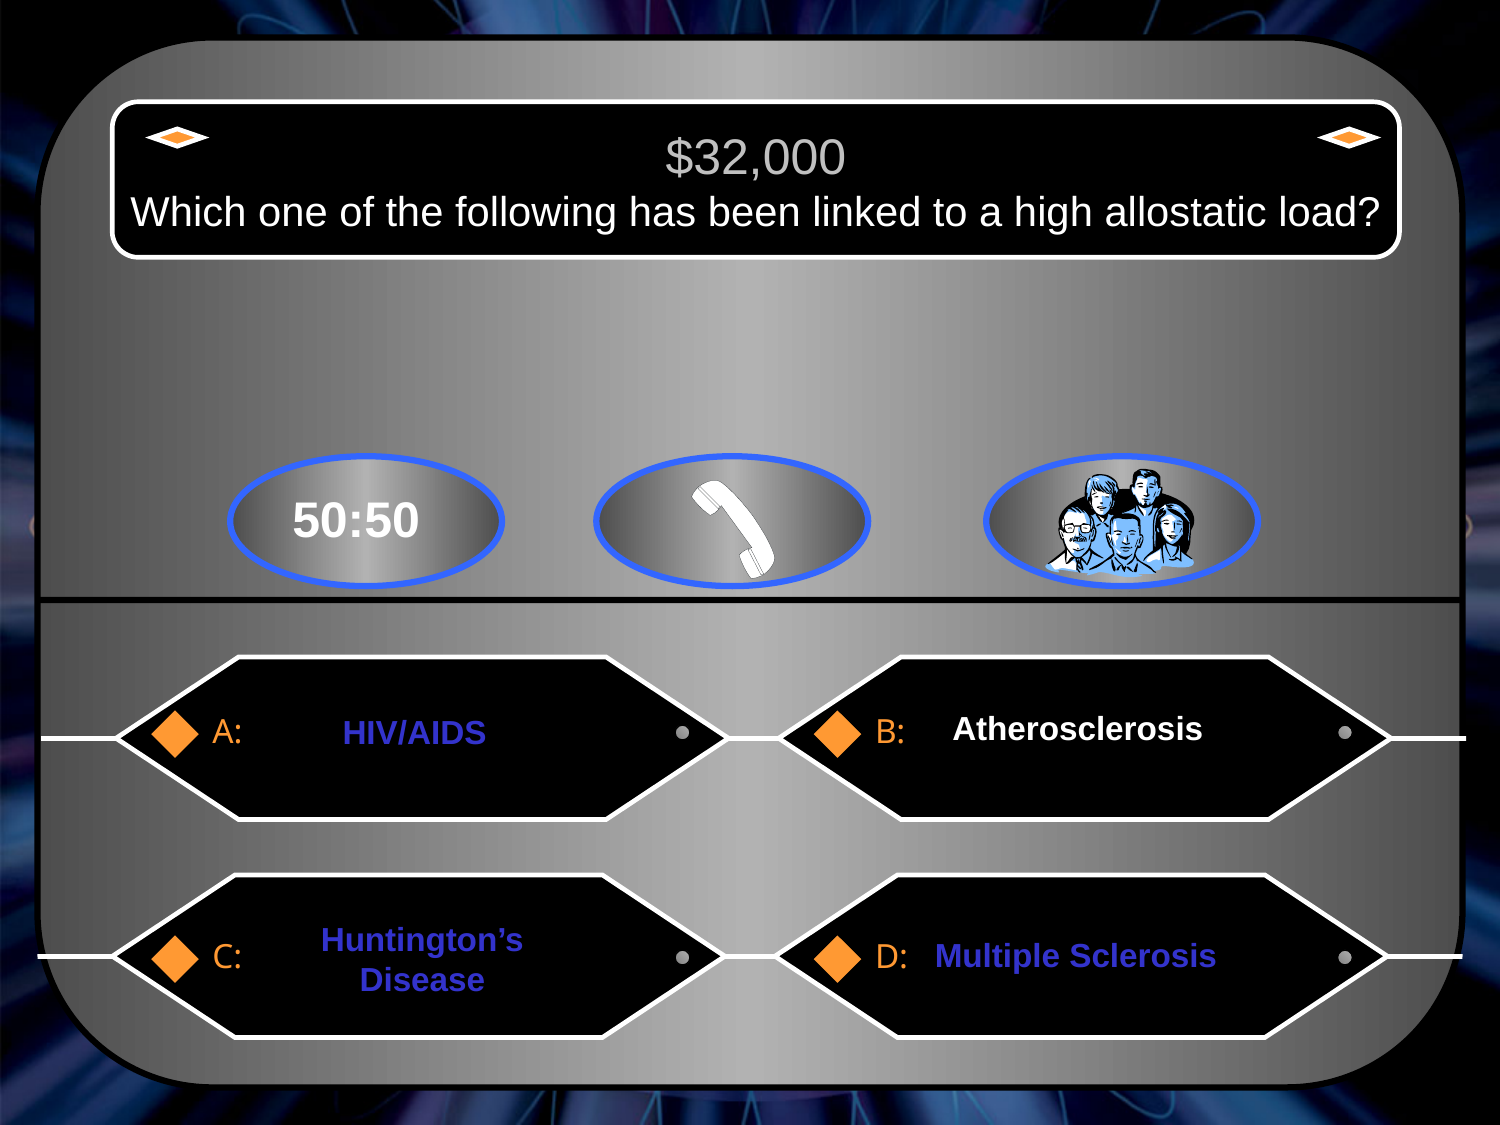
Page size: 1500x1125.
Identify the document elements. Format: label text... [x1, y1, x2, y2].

text_box [37, 601, 1463, 658]
text_box [100, 1047, 1400, 1088]
picture [0, 0, 1500, 1125]
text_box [111, 101, 1400, 258]
text_box 50:50 [277, 479, 453, 555]
text_box [986, 467, 1044, 573]
text_box [37, 37, 1463, 600]
text_box [230, 456, 503, 587]
text_box [37, 824, 1463, 874]
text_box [37, 874, 1463, 1038]
text_box [596, 456, 869, 583]
text_box [1050, 456, 1259, 575]
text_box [40, 656, 1467, 820]
